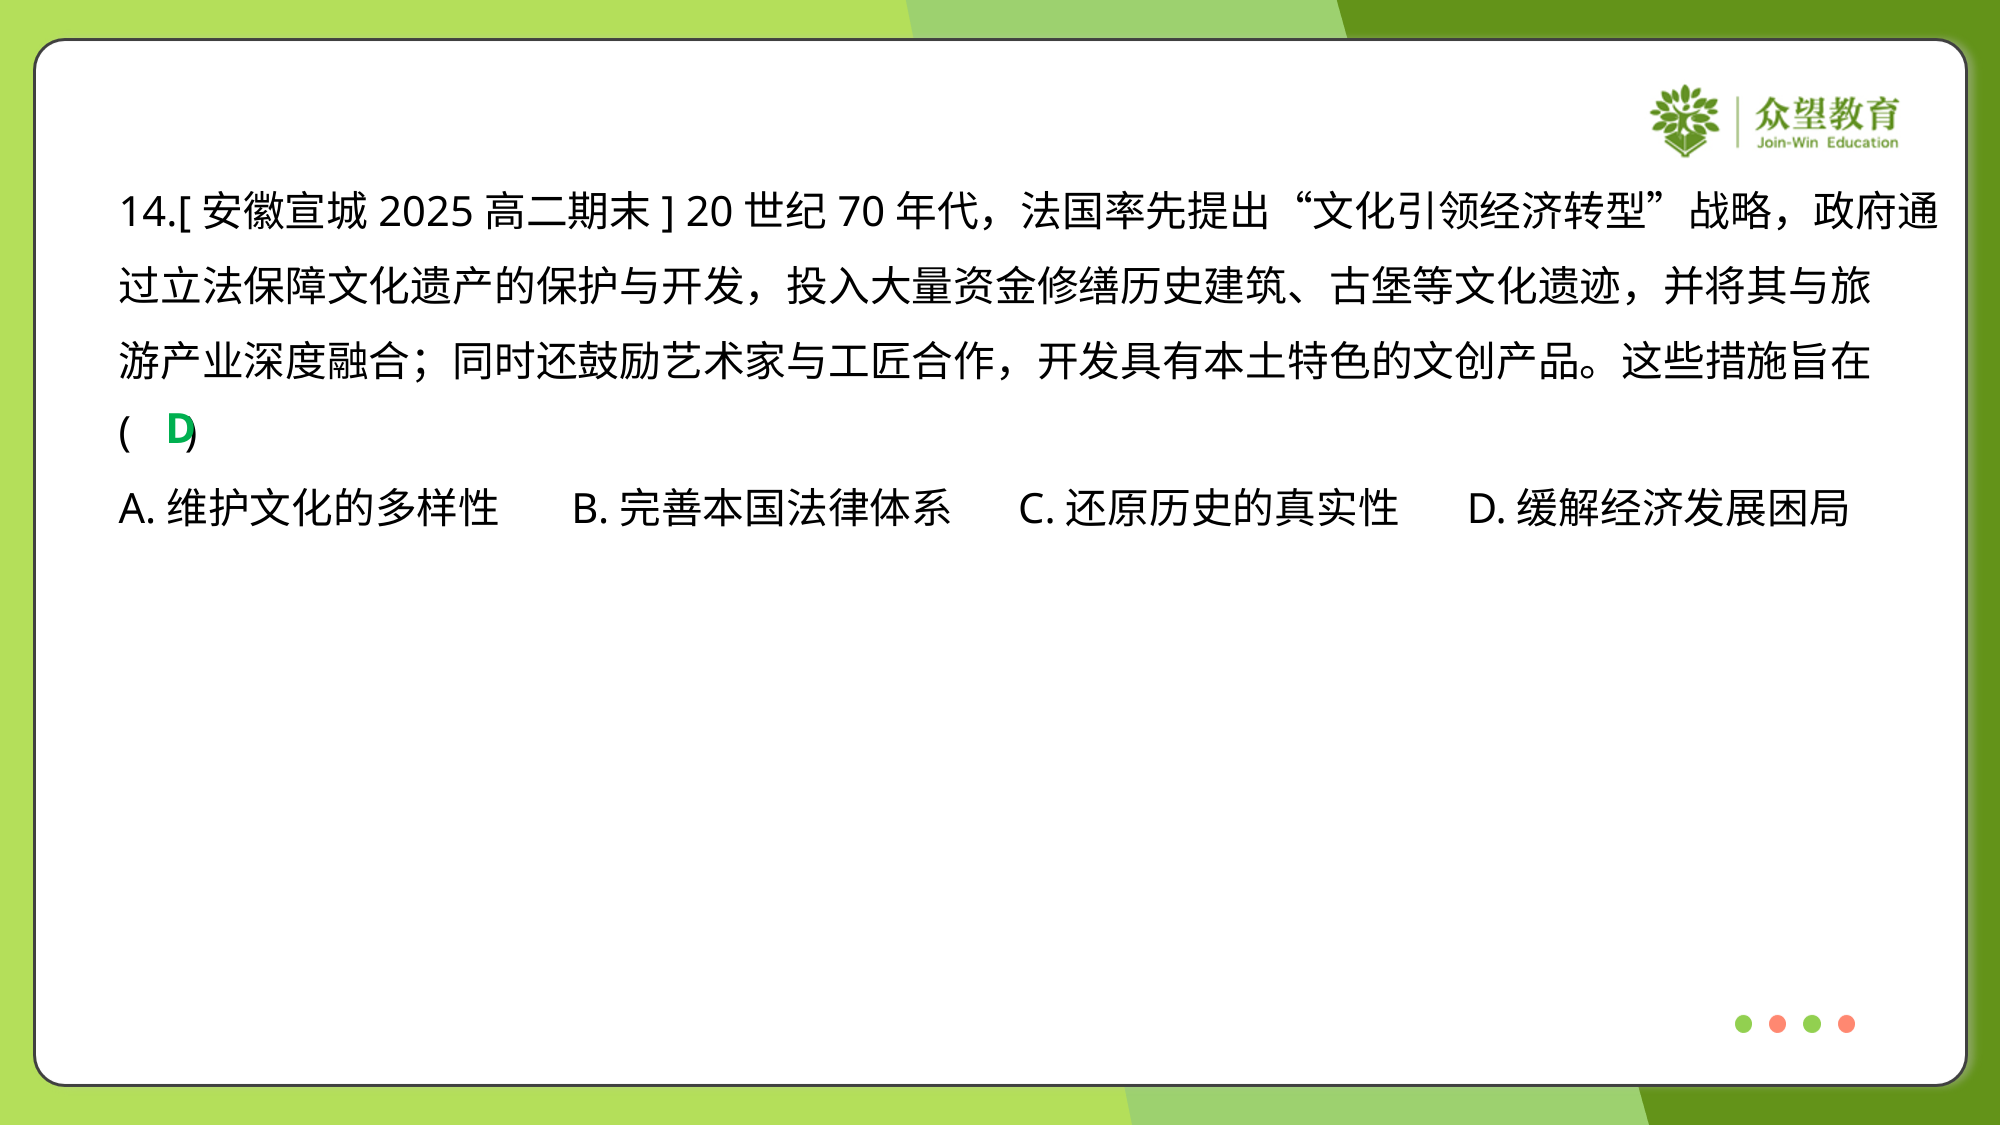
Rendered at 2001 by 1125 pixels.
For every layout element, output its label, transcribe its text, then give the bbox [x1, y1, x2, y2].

picture [0, 0, 2000, 1125]
text_box A.维护文化的多样性 B.完善本国法律体系 C.还原历史的真实性 D.缓解经济发展困局 [118, 456, 1883, 524]
text_box D [149, 381, 213, 446]
text_box 14.[安徽宣城2025高二期末] 20世纪70年代，法国率先提出“文化引领经济转型”战略，政府通 过立法保障文化遗产的保护与开发，投入大量资金修缮历史建筑、古堡等文化遗迹，并将其与旅 游产业深度融合；同时还鼓励艺术家与工匠合作，开发具有本土特色的文创产品。这些措施旨在 ( ) [118, 159, 1883, 448]
